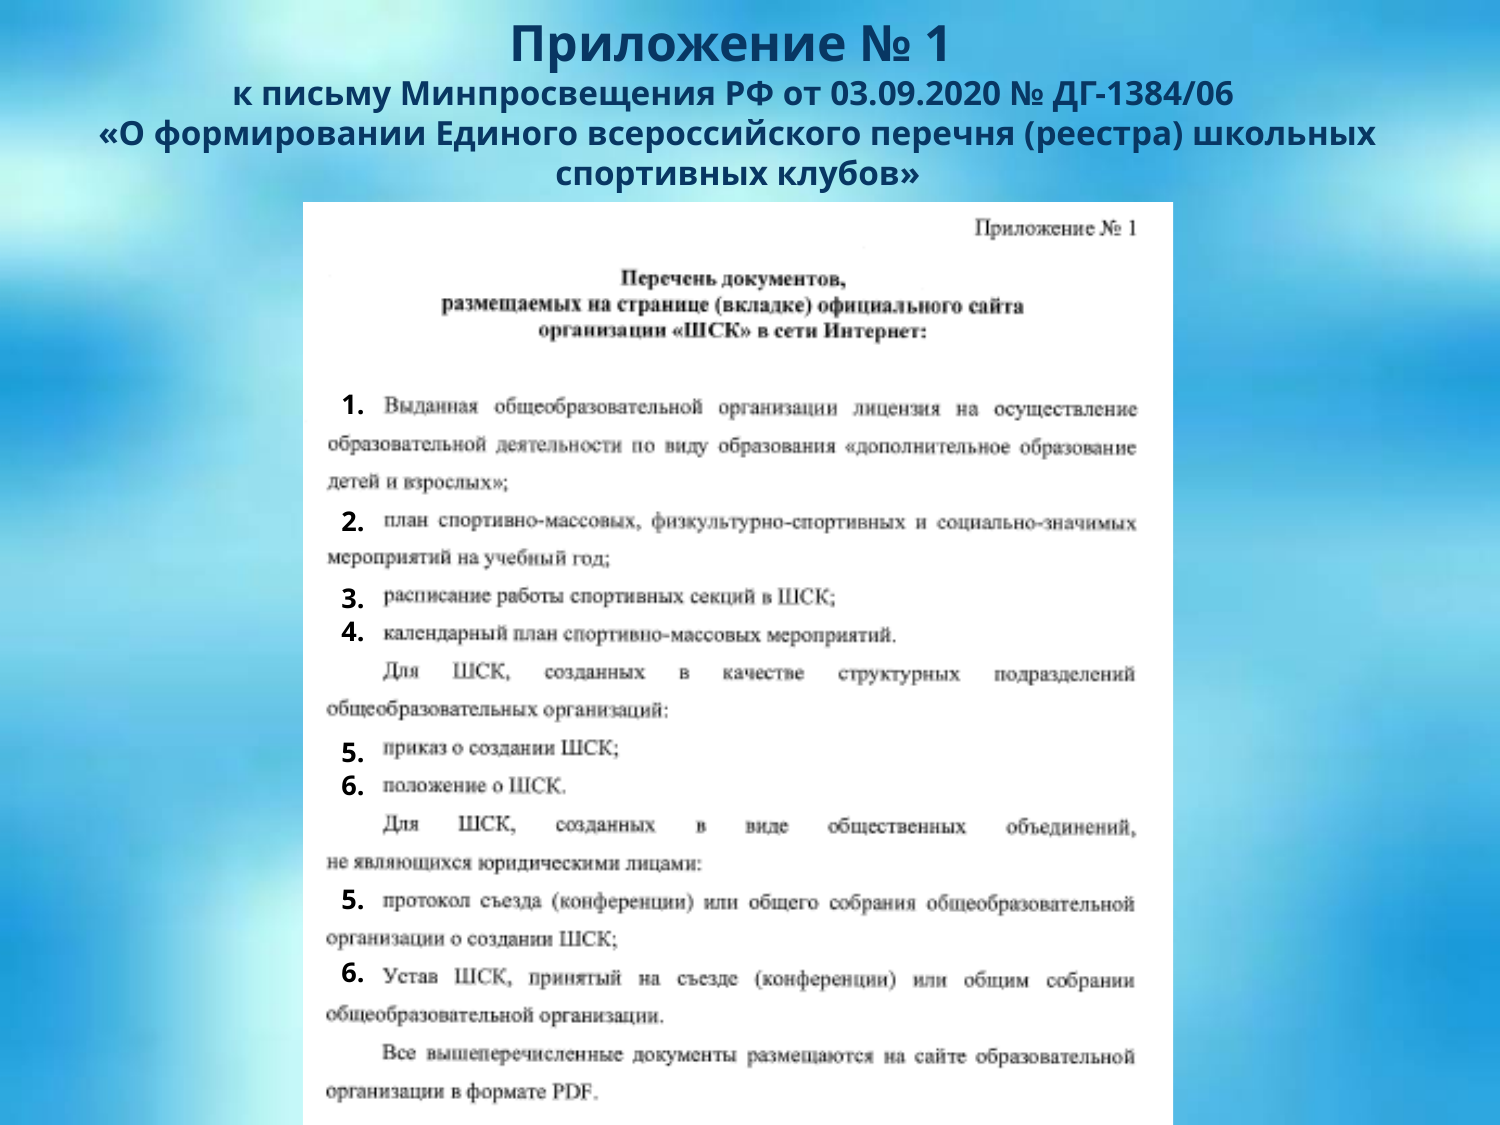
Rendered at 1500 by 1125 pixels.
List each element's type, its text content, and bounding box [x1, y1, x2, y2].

title Приложение № 1 к письму Минпросвещения РФ от 03.09.2020 № ДГ-1384/06 «О формировании Единого всероссийского перечня (реестра) школьных спортивных клубов» [63, 66, 1414, 138]
picture [0, 0, 1500, 1125]
